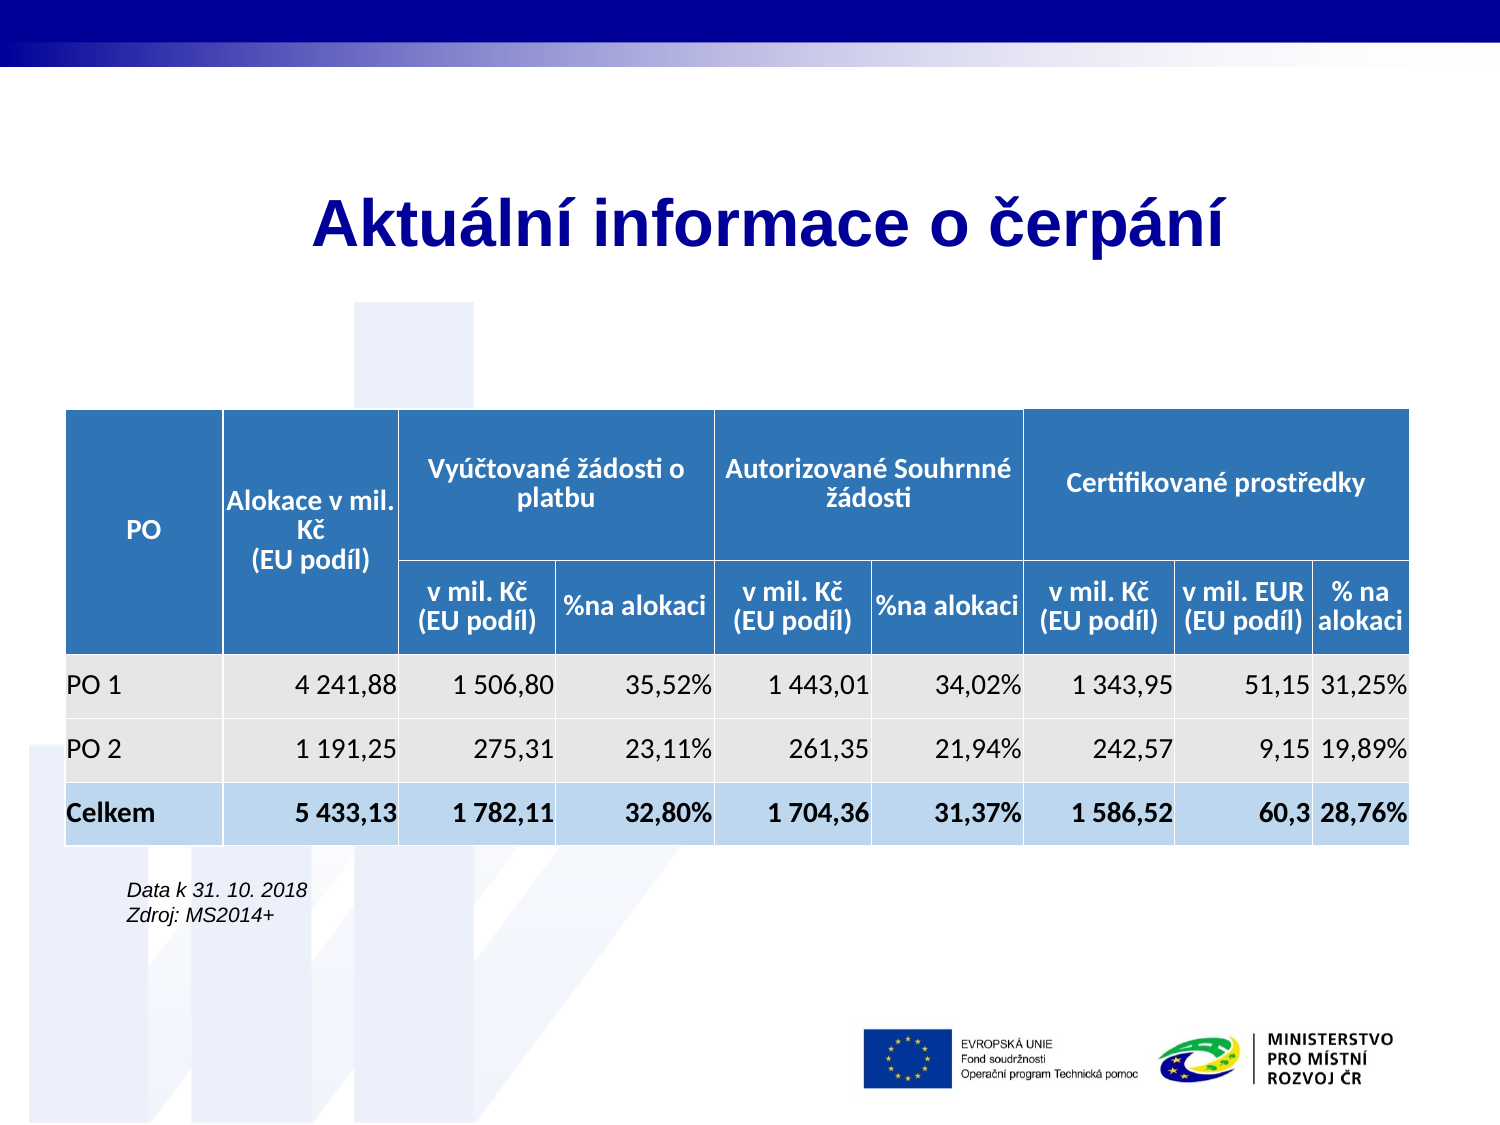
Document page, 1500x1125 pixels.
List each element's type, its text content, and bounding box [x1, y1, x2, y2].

table_cell 31,25% [1313, 655, 1409, 718]
table_cell PO 1 [66, 655, 222, 718]
table_cell % na alokaci [1313, 561, 1409, 654]
text_box Data k 31. 10. 2018 Zdroj: MS2014+ [112, 869, 337, 935]
table_cell 1 586,52 [1024, 783, 1174, 845]
table_cell %na alokaci [556, 561, 714, 654]
table_cell Celkem [66, 783, 222, 845]
table_cell 4 241,88 [224, 655, 398, 718]
table_cell v mil. Kč (EU podíl) [715, 561, 871, 654]
table_cell 1 704,36 [715, 783, 871, 845]
table_cell 242,57 [1024, 719, 1174, 782]
table_cell v mil. Kč (EU podíl) [399, 561, 555, 654]
table_cell v mil. EUR (EU podíl) [1175, 561, 1312, 654]
table_cell 32,80% [556, 783, 714, 845]
table_cell 51,15 [1175, 655, 1312, 718]
table_cell 275,31 [399, 719, 555, 782]
table_cell 35,52% [556, 655, 714, 718]
table_cell 261,35 [715, 719, 871, 782]
table_header PO [66, 410, 222, 654]
table_cell 23,11% [556, 719, 714, 782]
table_cell 19,89% [1313, 719, 1409, 782]
table_cell 34,02% [872, 655, 1023, 718]
picture [29, 302, 1412, 1125]
table_header Alokace v mil. Kč (EU podíl) [224, 410, 398, 654]
table_cell 1 343,95 [1024, 655, 1174, 718]
table_cell 31,37% [872, 783, 1023, 845]
table_cell PO 2 [66, 719, 222, 782]
title Aktuální informace o čerpání [88, 172, 1449, 256]
table_cell 5 433,13 [224, 783, 398, 845]
table_header Autorizované Souhrnné žádosti [715, 410, 1023, 560]
table_cell v mil. Kč (EU podíl) [1024, 561, 1174, 654]
table_cell 60,3 [1175, 783, 1312, 845]
table_cell 1 506,80 [399, 655, 555, 718]
table_header Vyúčtované žádosti o platbu [399, 410, 714, 560]
table_cell 1 191,25 [224, 719, 398, 782]
table_header Certifikované prostředky [1024, 409, 1409, 560]
table_cell 21,94% [872, 719, 1023, 782]
table_cell 1 443,01 [715, 655, 871, 718]
table_cell 1 782,11 [399, 783, 555, 845]
table_cell %na alokaci [872, 561, 1023, 654]
table_cell 9,15 [1175, 719, 1312, 782]
table_cell 28,76% [1313, 783, 1409, 845]
